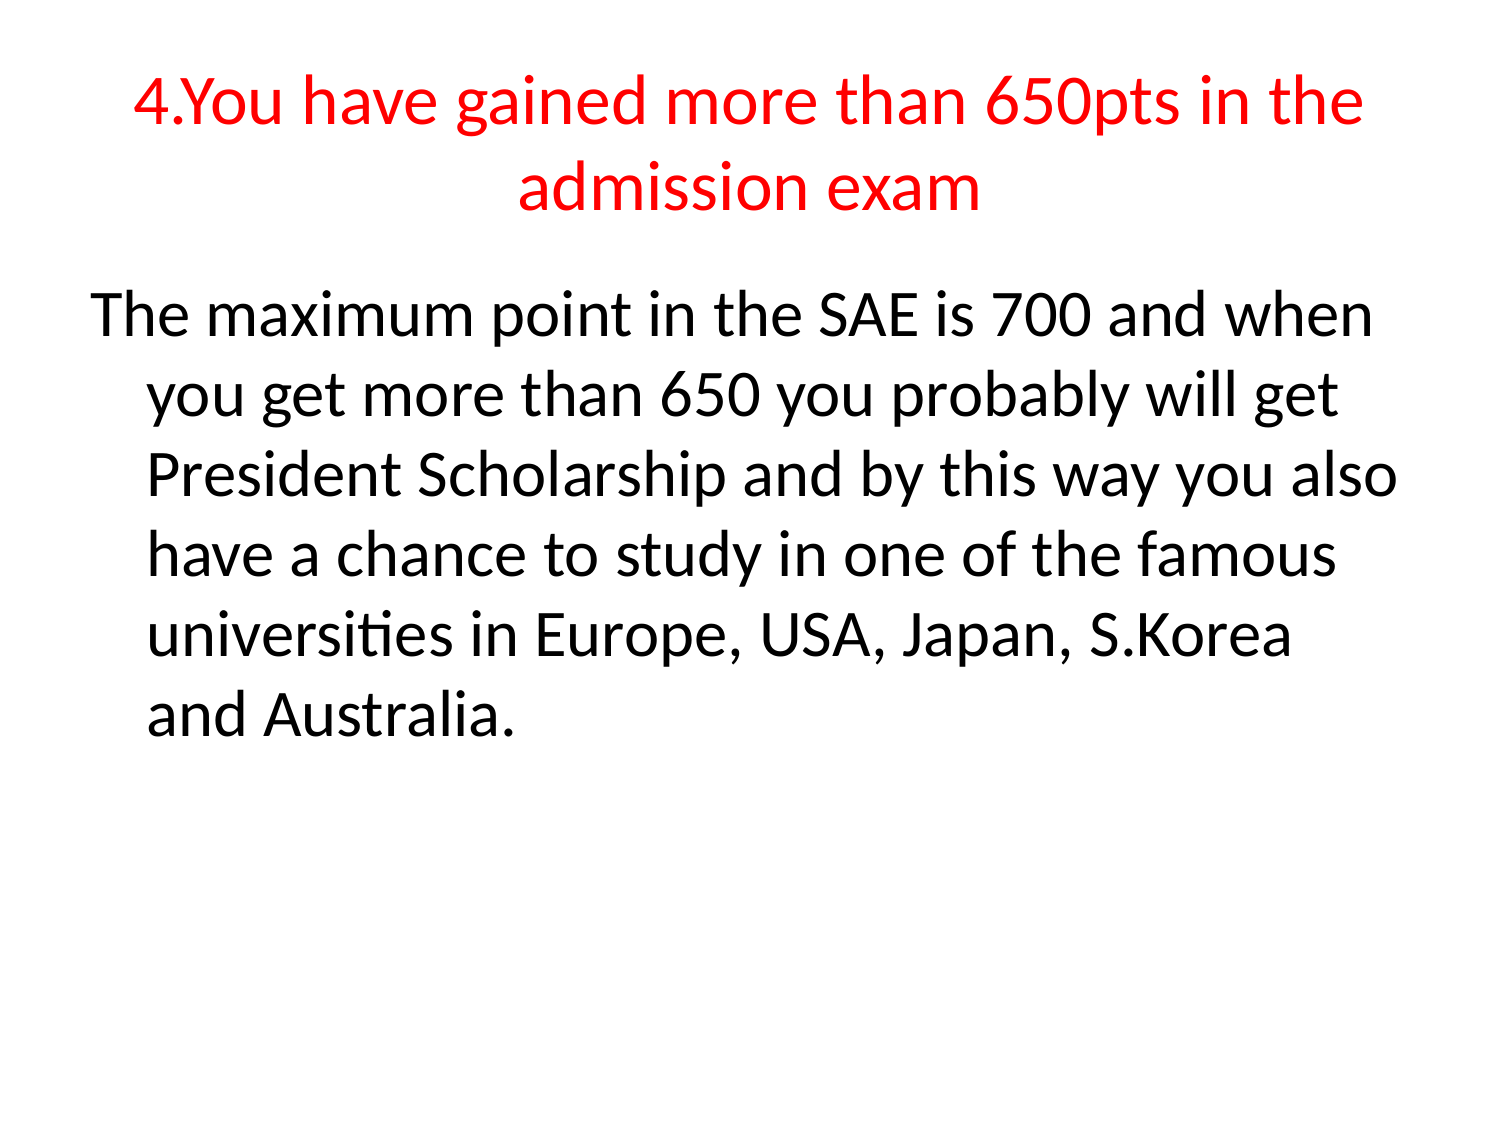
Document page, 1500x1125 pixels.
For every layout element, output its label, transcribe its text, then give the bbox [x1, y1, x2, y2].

list The maximum point in the SAE is 700 and when you get more than 650 you probably will get President Scholarship and by this way you also have a chance to study in one of the famous universities in Europe, USA, Japan, S.Korea and Australia. [75, 262, 1425, 1005]
title 4.You have gained more than 650pts in the admission exam [75, 45, 1425, 233]
